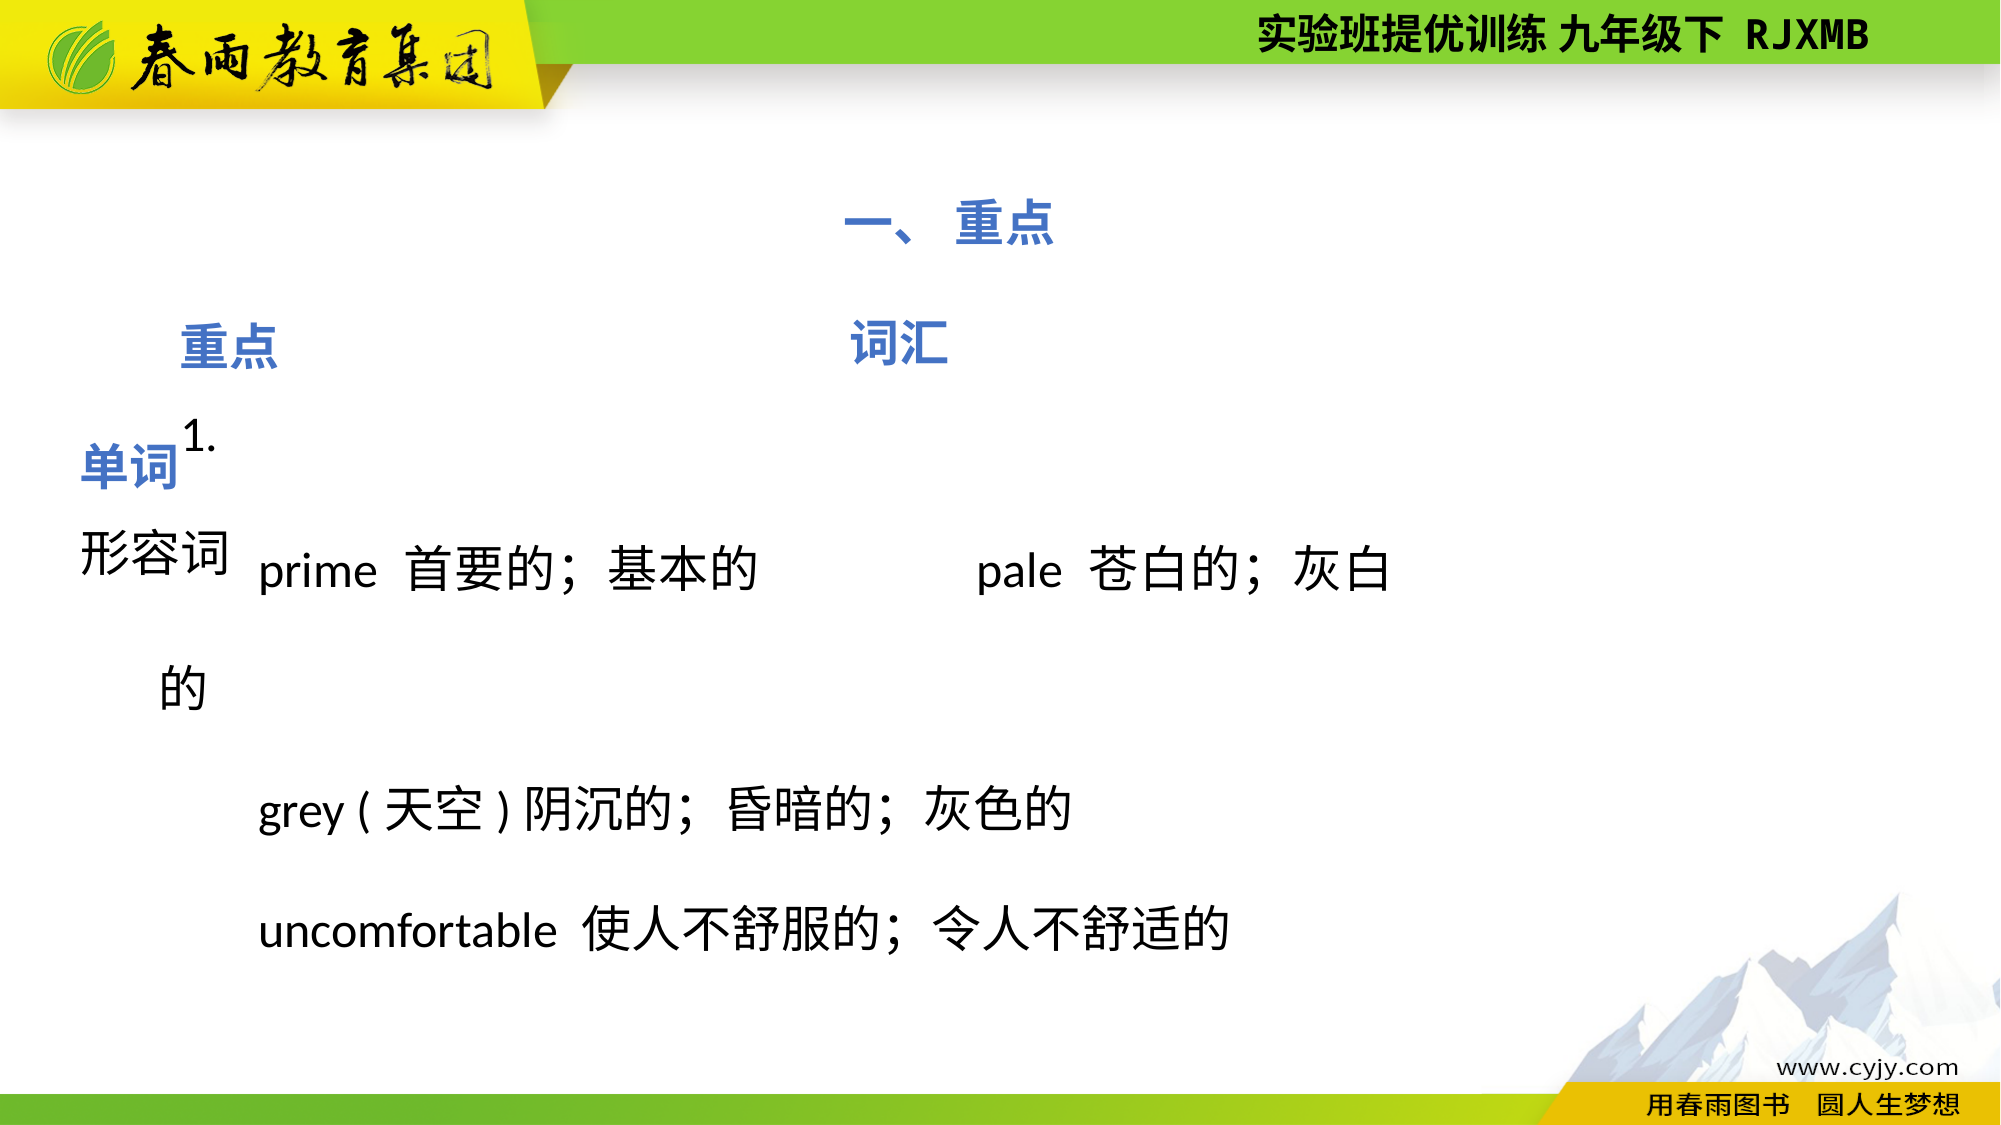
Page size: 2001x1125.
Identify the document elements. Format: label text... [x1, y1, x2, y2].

text_box 1. 形容词 [65, 333, 295, 469]
text_box 重点单词 [64, 247, 295, 383]
text_box prime 首要的；基本的 pale 苍白的；灰白的 grey (天空)阴沉的；昏暗的；灰色的 uncomfortable 使人不舒服的；令人不舒适的 [143, 470, 1409, 965]
text_box 一、 重点词汇 [728, 123, 1070, 259]
picture [0, 0, 2001, 1125]
